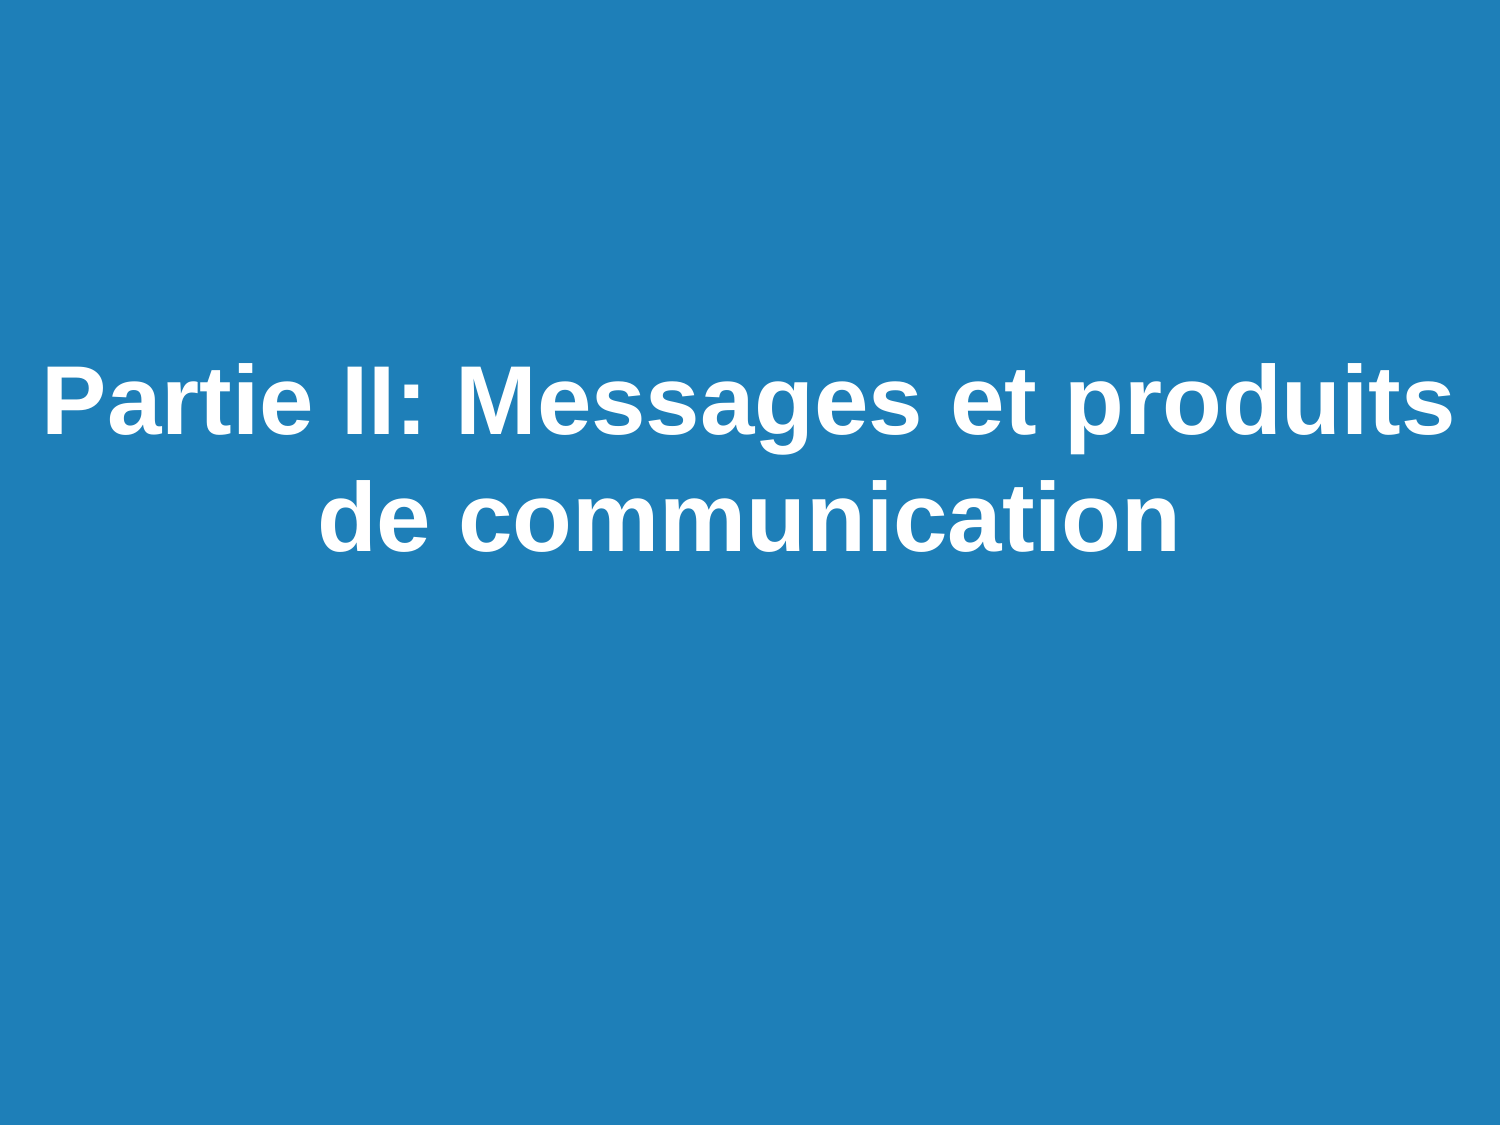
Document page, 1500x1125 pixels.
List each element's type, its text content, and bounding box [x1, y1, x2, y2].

text_box Partie II: Messages et produits de communication [0, 328, 1500, 533]
